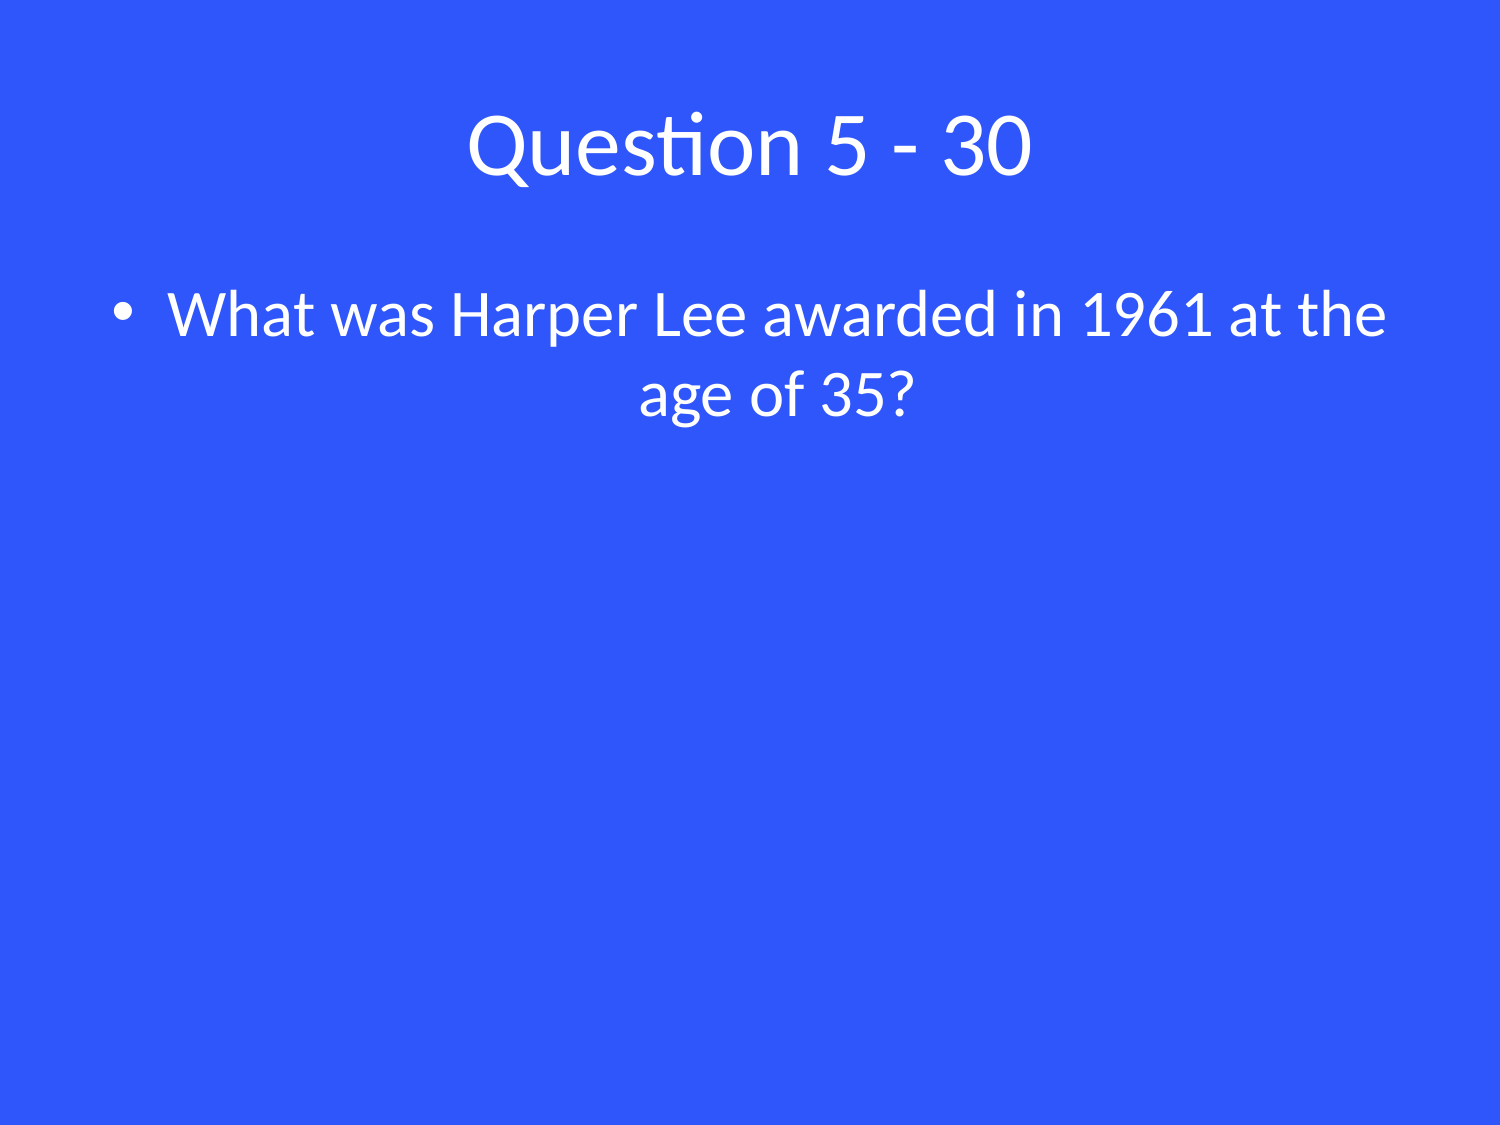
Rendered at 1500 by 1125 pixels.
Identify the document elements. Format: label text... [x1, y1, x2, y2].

title Question 5 - 30 [74, 44, 1426, 233]
list What was Harper Lee awarded in 1961 at the age of 35? [74, 262, 1426, 1006]
